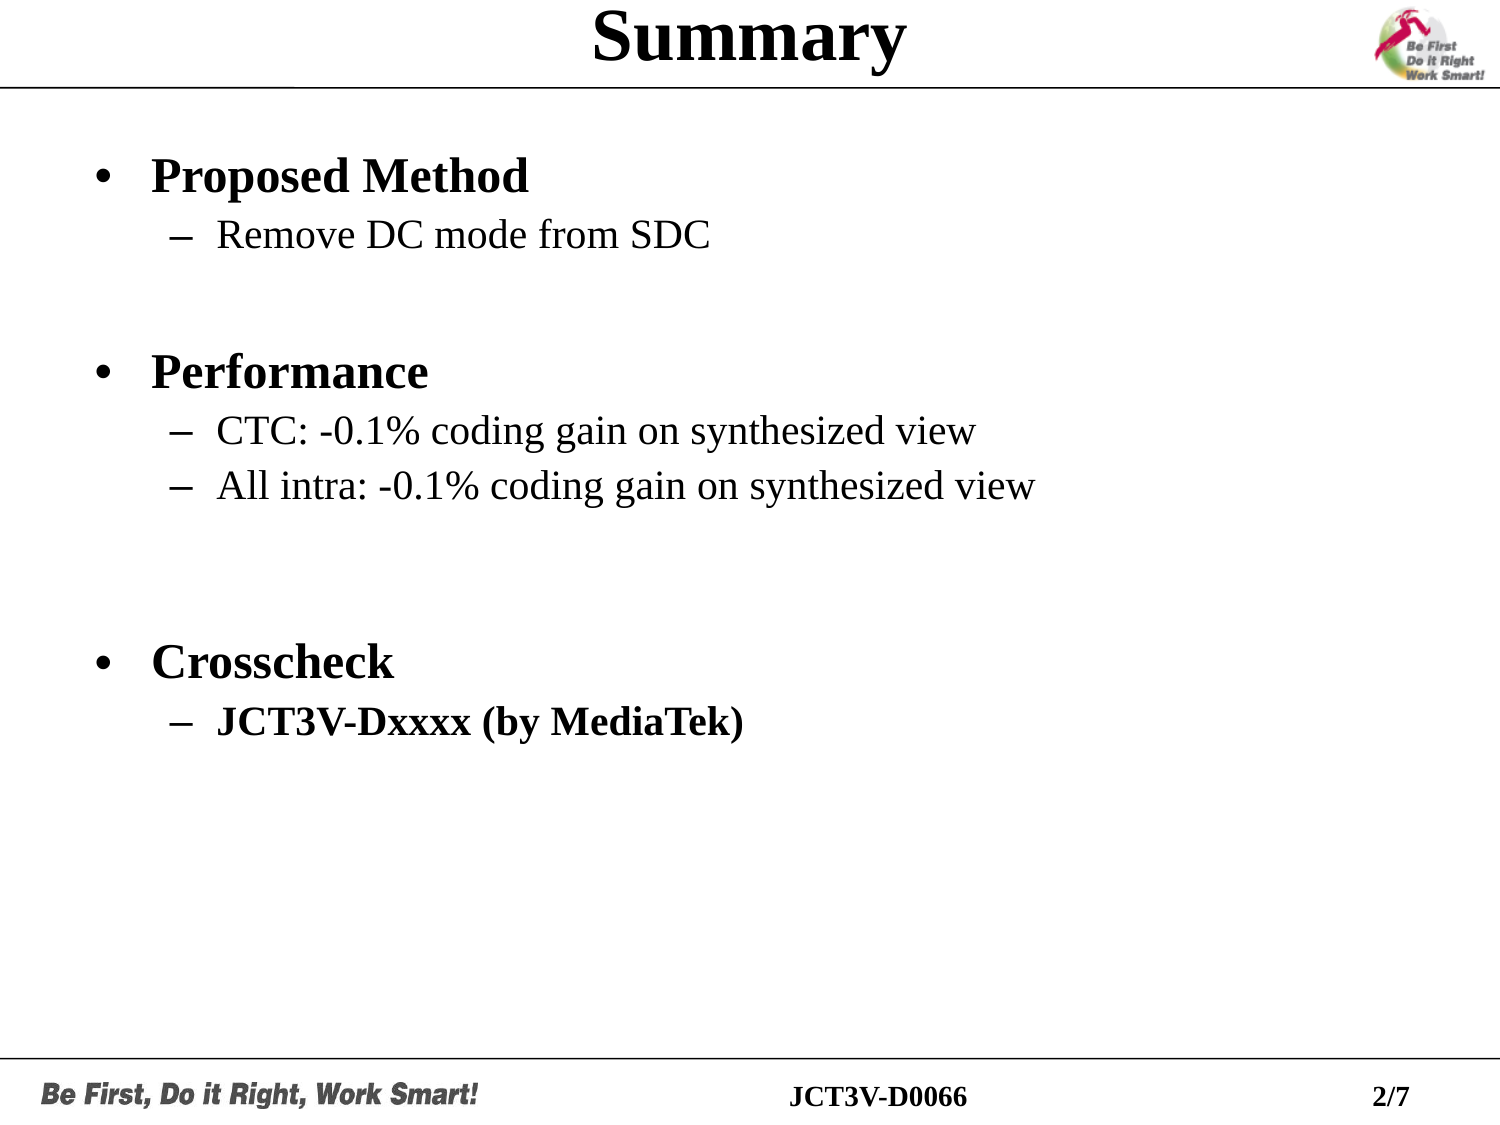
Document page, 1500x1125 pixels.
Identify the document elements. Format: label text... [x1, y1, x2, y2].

picture [1426, 5, 1489, 83]
title Summary [74, 0, 1426, 130]
slide_number 2/7 [1074, 1065, 1425, 1125]
picture [41, 1082, 478, 1109]
text_box JCT3V-D0066 [632, 1065, 983, 1125]
list Proposed Method Remove DC mode from SDC Performance CTC: -0.1% coding gain on synthesized view All intra: -0.1% coding gain on synthesized view Crosscheck JCT3V-Dxxxx (by MediaTek) [79, 140, 1430, 1032]
